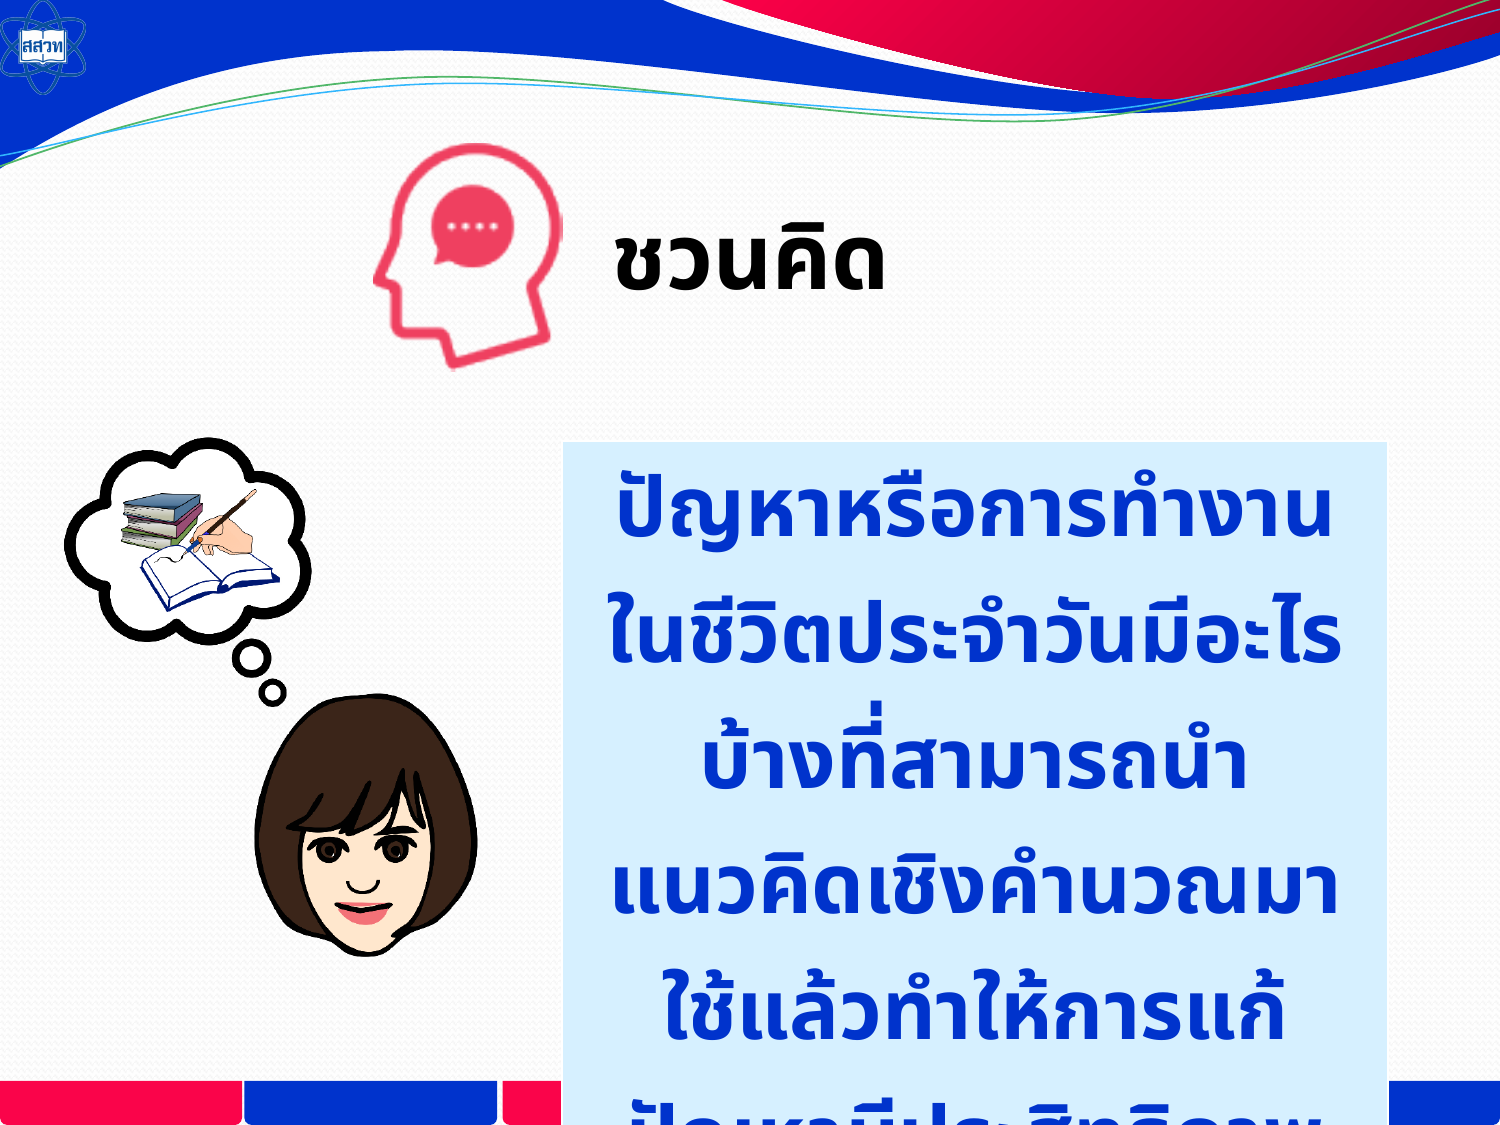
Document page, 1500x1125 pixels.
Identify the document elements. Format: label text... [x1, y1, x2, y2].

picture [64, 408, 484, 989]
picture [0, 0, 86, 95]
table_header ปัญหาหรือการทำงานในชีวิตประจำวันมีอะไรบ้างที่สามารถนำแนวคิดเชิงคำนวณมาใช้แล้วทำให้การแก้ปัญหามีประสิทธิภาพมากขึ้น [563, 442, 1387, 1125]
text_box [112, 132, 1389, 374]
